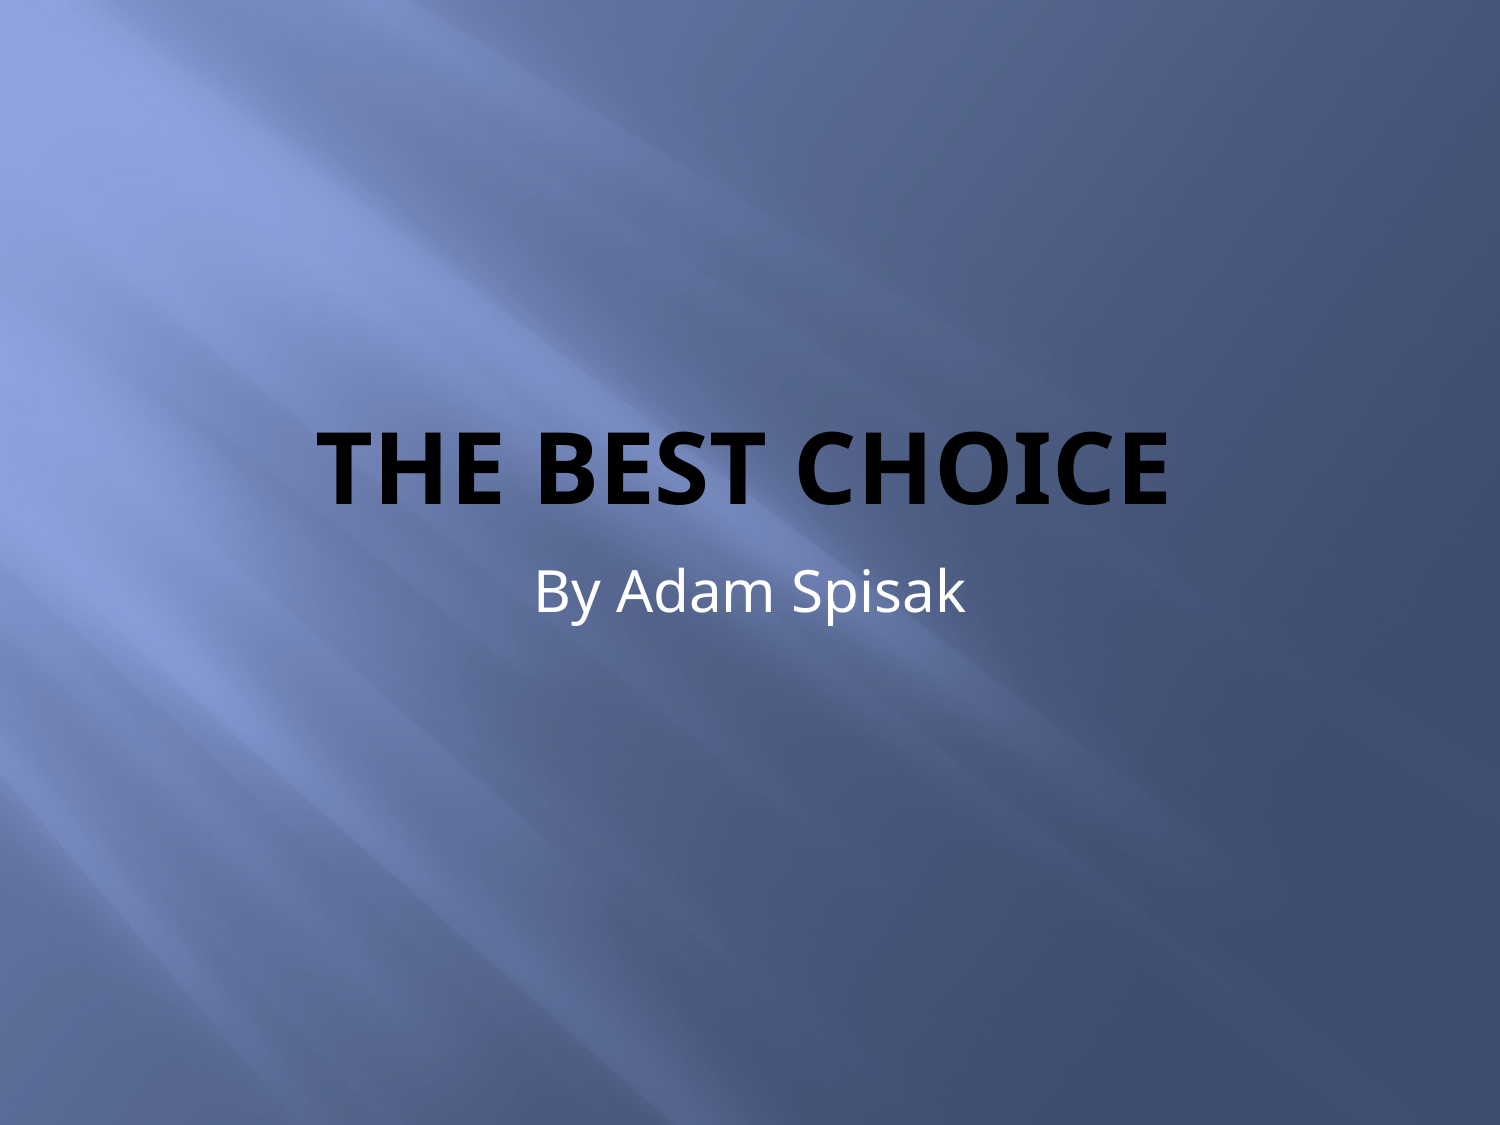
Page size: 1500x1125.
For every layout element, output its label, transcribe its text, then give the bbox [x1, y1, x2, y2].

subtitle By Adam Spisak [225, 546, 1275, 834]
title The best choice [69, 224, 1420, 525]
